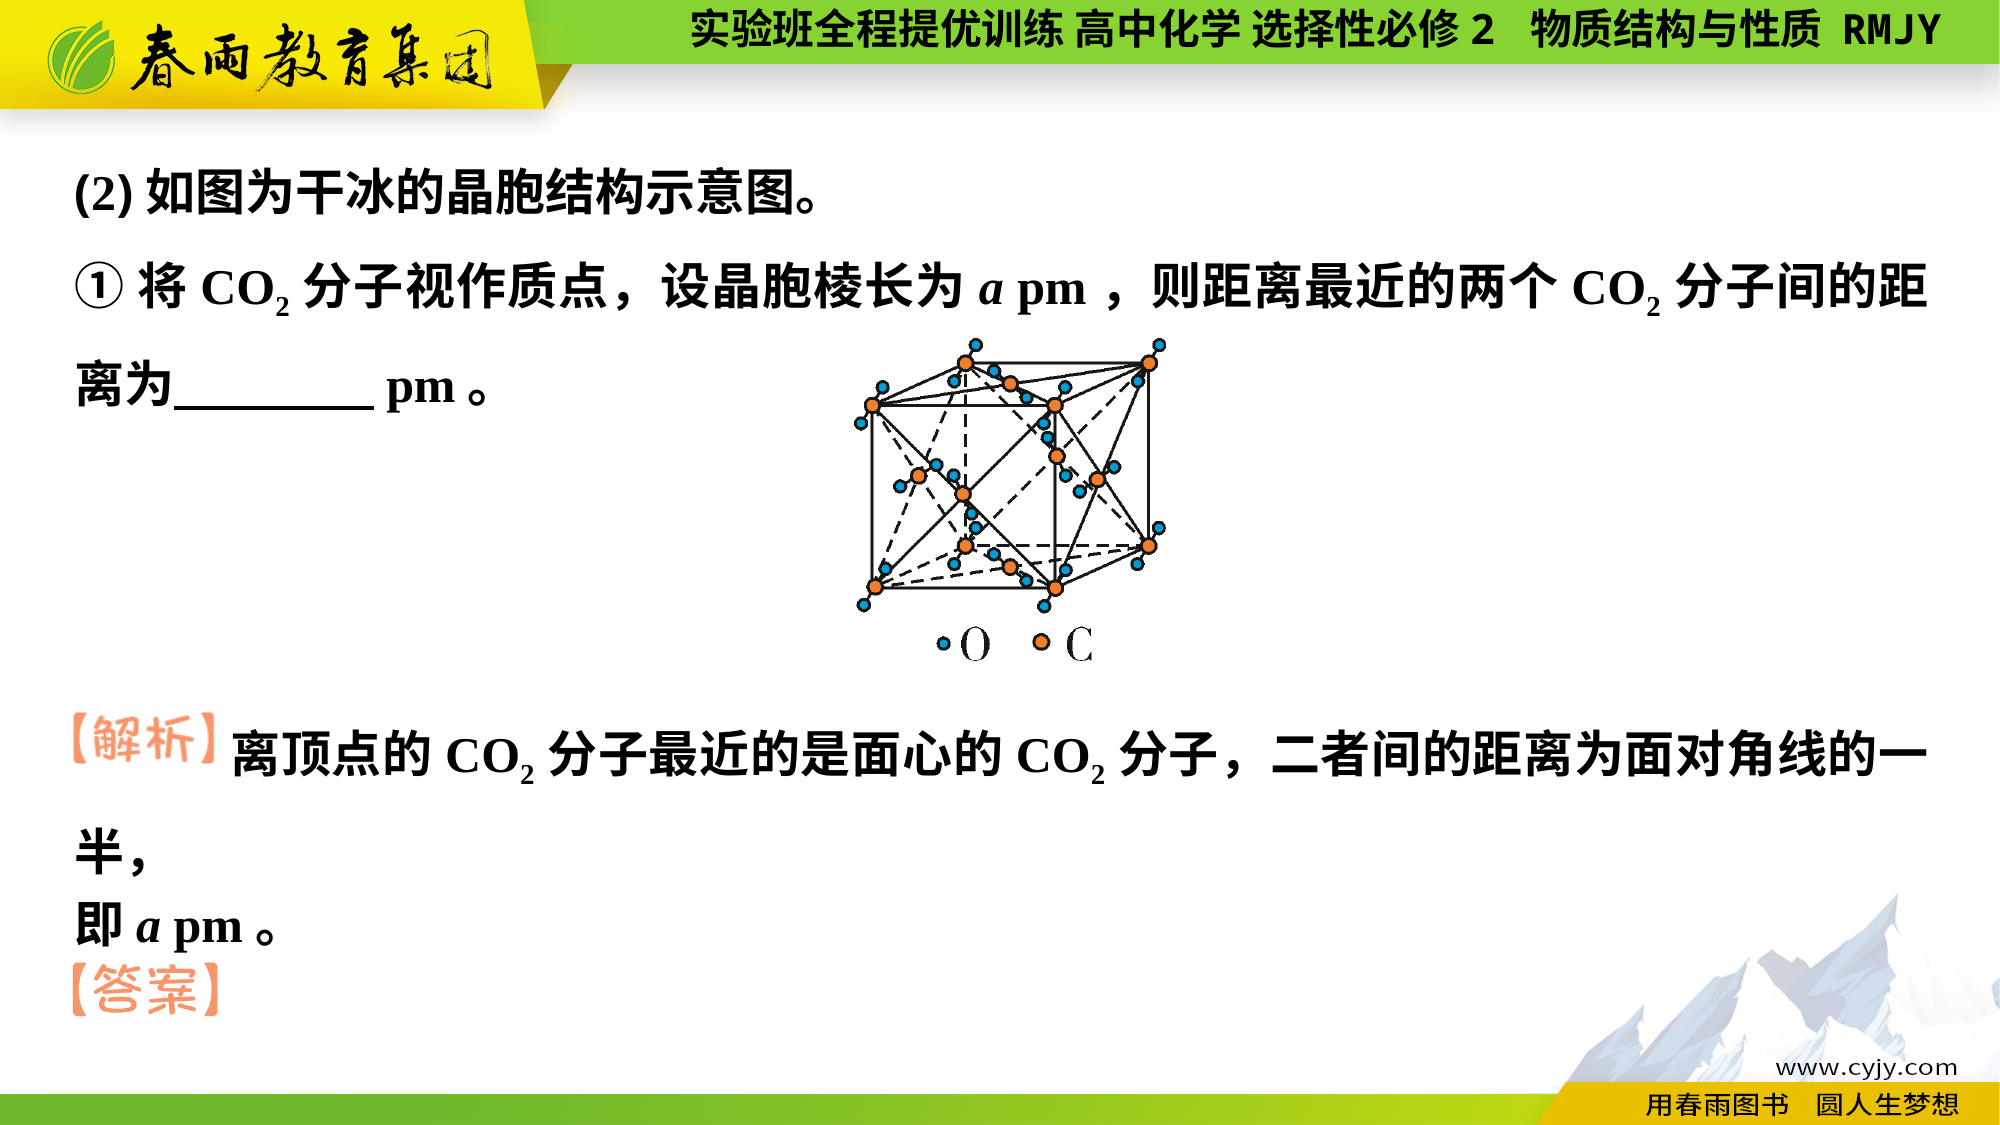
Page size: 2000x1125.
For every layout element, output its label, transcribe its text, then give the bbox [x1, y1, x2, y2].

list (2)如图为干冰的晶胞结构示意图。 ①将CO2分子视作质点，设晶胞棱长为a pm，则距离最近的两个CO2分子间的距离为 pm。 [59, 122, 1944, 399]
picture [0, 0, 2000, 1125]
